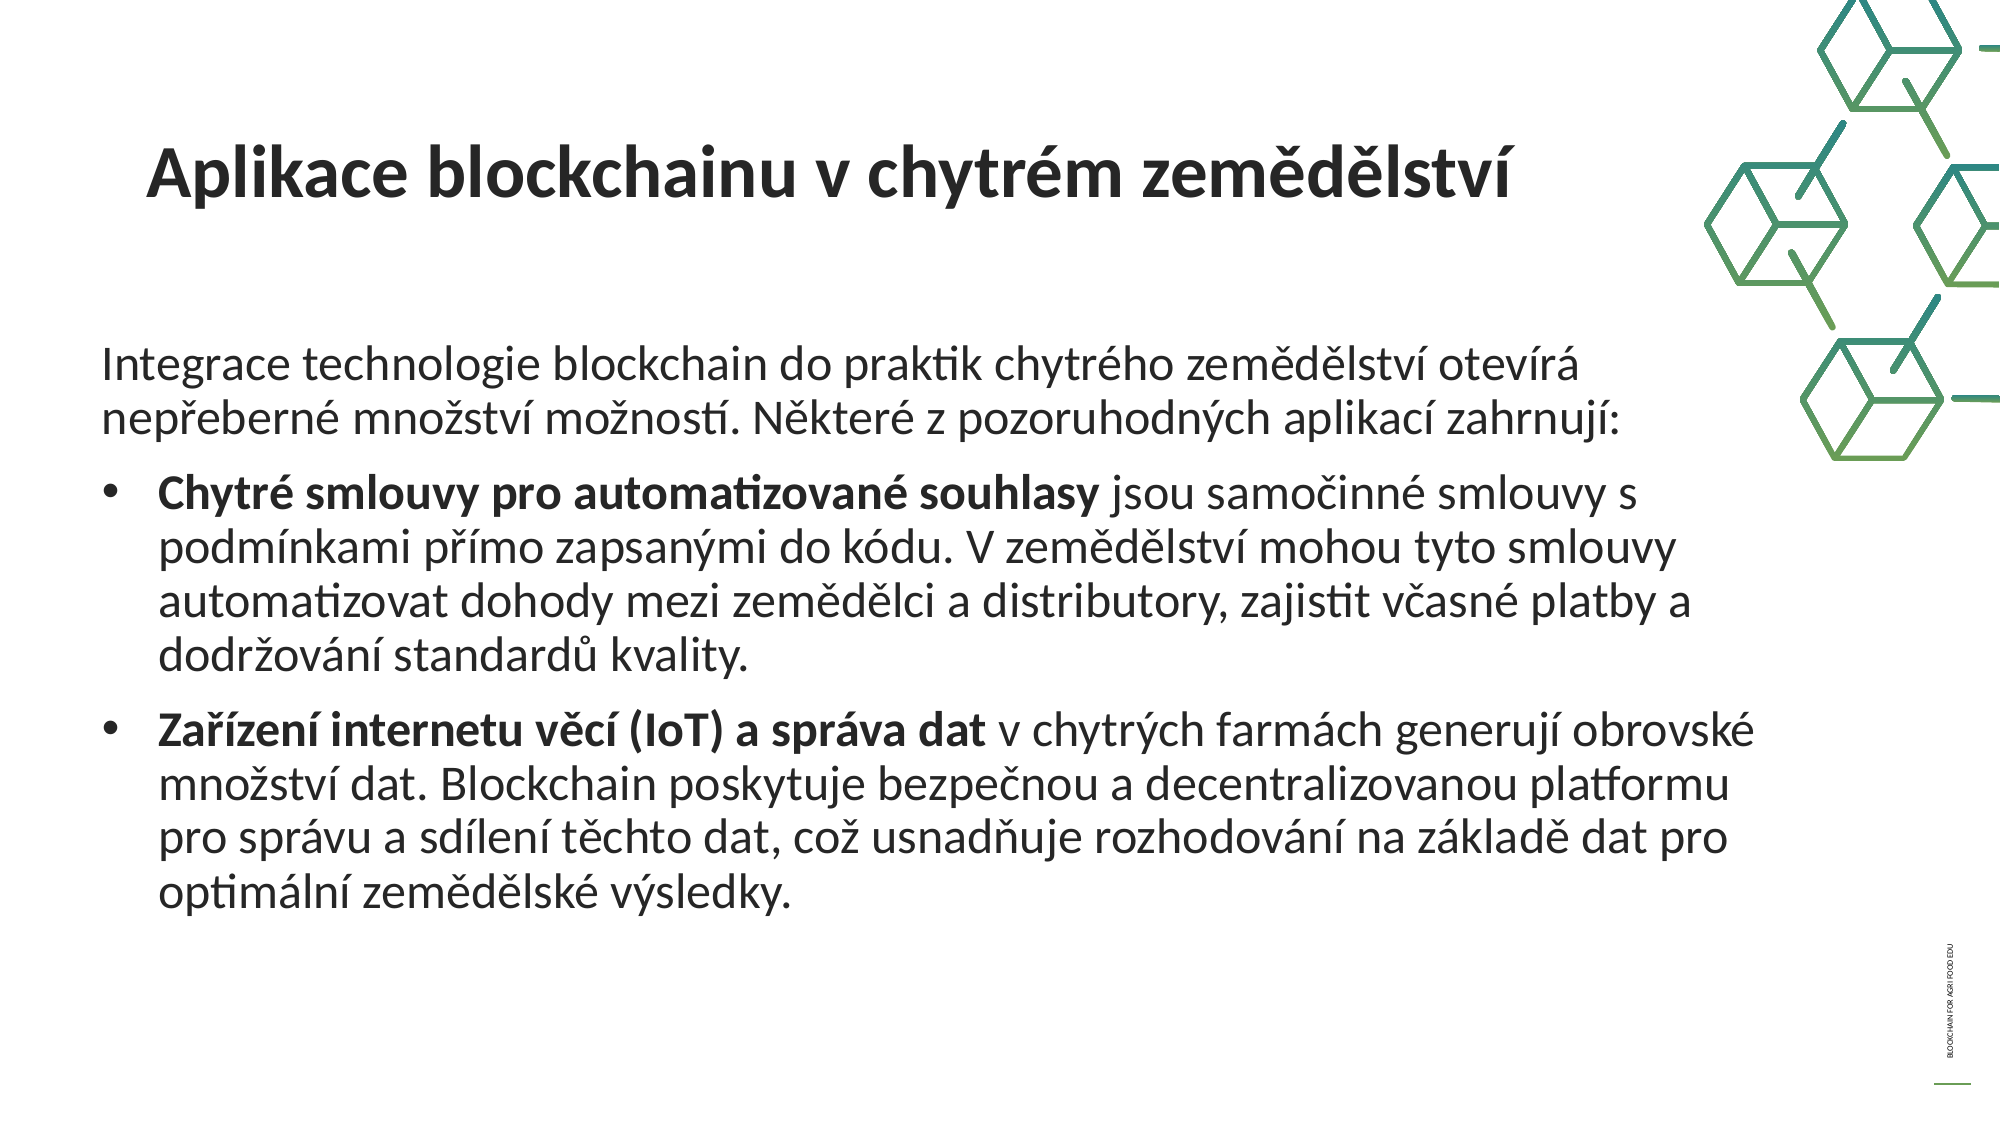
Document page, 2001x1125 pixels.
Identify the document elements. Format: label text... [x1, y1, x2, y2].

list Aplikace blockchainu v chytrém zemědělství [130, 124, 1698, 337]
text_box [1703, 0, 2000, 462]
list Integrace technologie blockchain do praktik chytrého zemědělství otevírá nepřeberné množství možností. Některé z pozoruhodných aplikací zahrnují: Chytré smlouvy pro automatizované souhlasy jsou samočinné smlouvy s podmínkami přímo zapsanými do kódu. V zemědělství mohou tyto smlouvy automatizovat dohody mezi zemědělci a distributory, zajistit včasné platby a dodržování standardů kvality. Zařízení internetu věcí (IoT) a správa dat v chytrých farmách generují obrovské množství dat. Blockchain poskytuje bezpečnou a decentralizovanou platformu pro správu a sdílení těchto dat, což usnadňuje rozhodování na základě dat pro optimální zemědělské výsledky. [86, 329, 1825, 1100]
